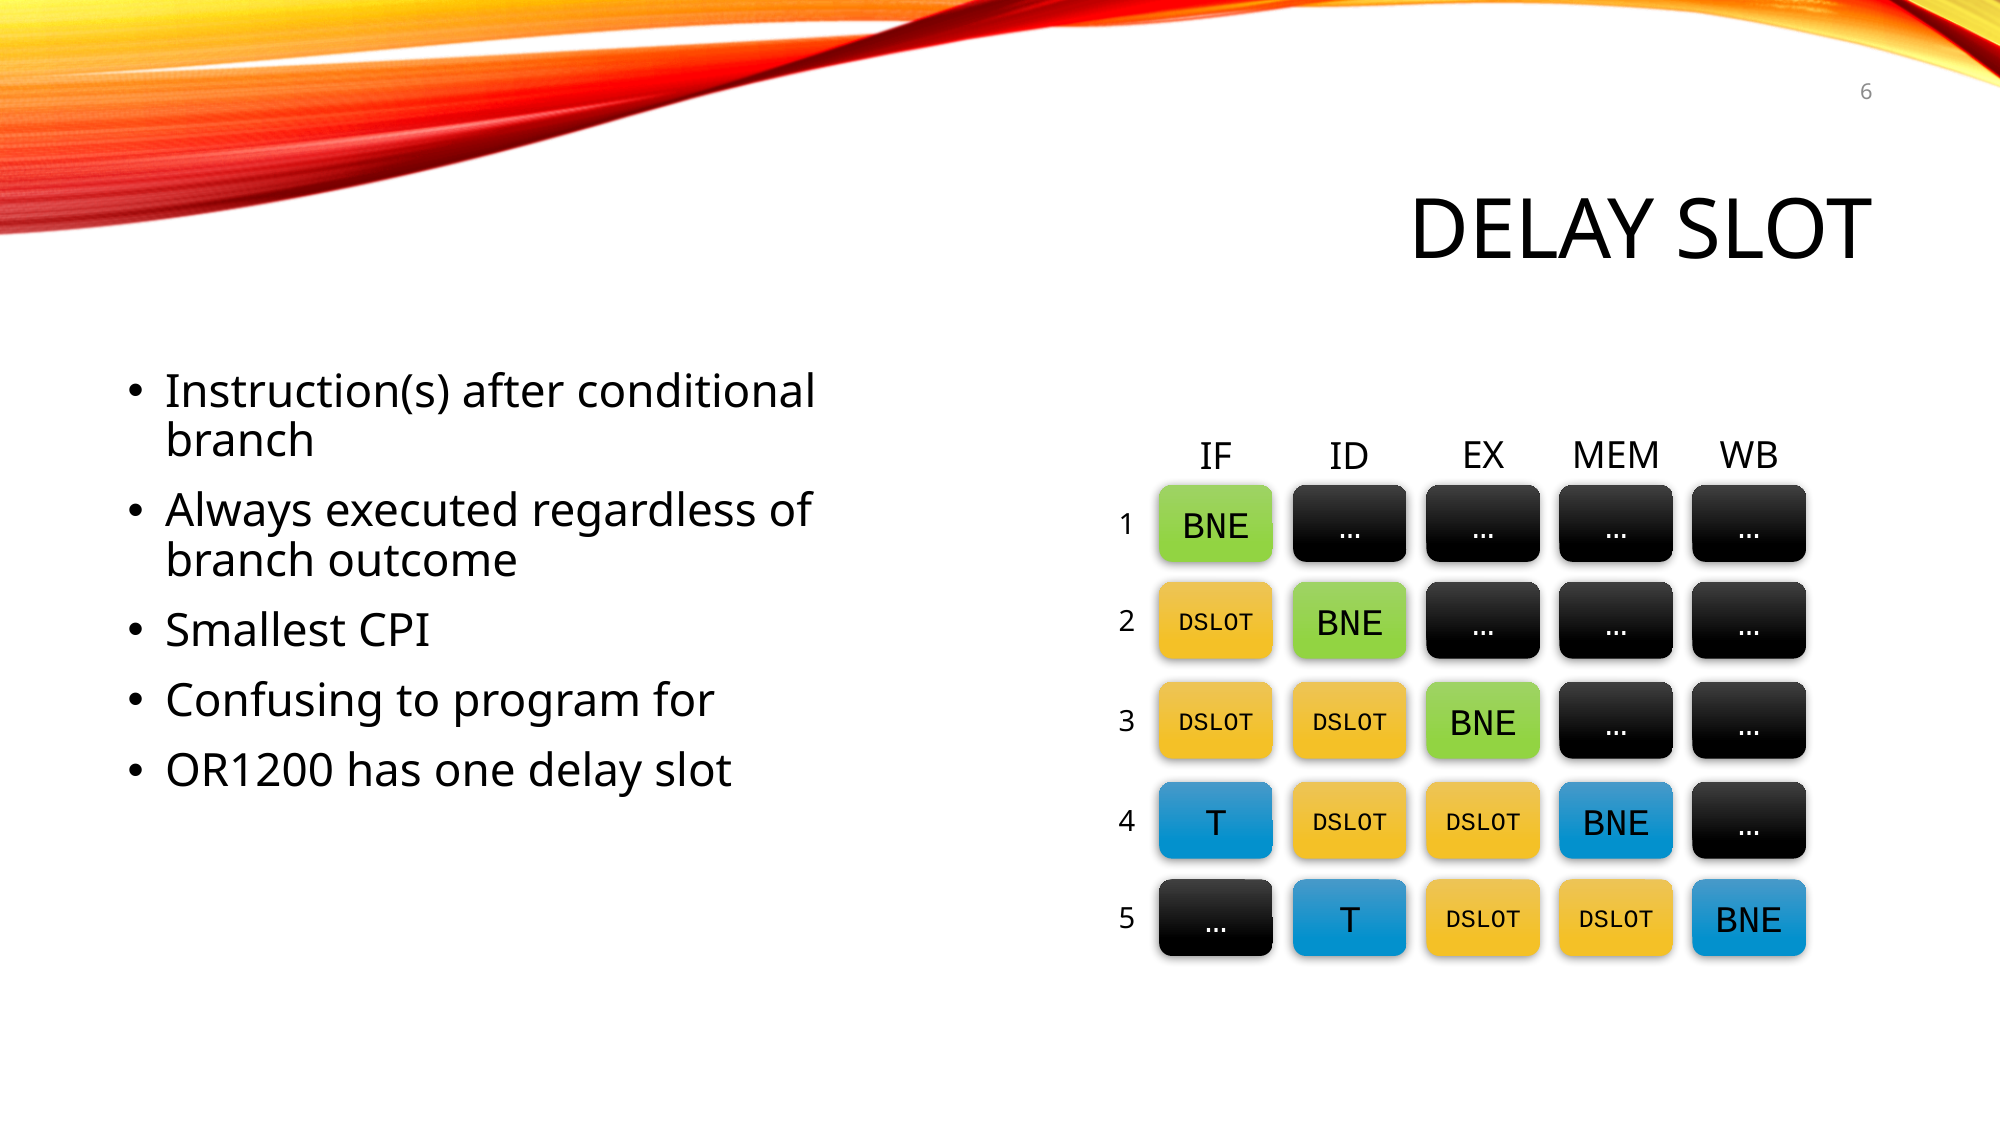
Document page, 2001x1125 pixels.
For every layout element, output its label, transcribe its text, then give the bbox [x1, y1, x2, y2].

slide_number 6 [1437, 62, 1888, 123]
title Delay Slot [474, 125, 1888, 338]
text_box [1103, 423, 1807, 957]
picture [0, 0, 2000, 237]
list Instruction(s) after conditional branch Always executed regardless of branch outcome Smallest CPI Confusing to program for OR1200 has one delay slot [112, 360, 988, 1021]
